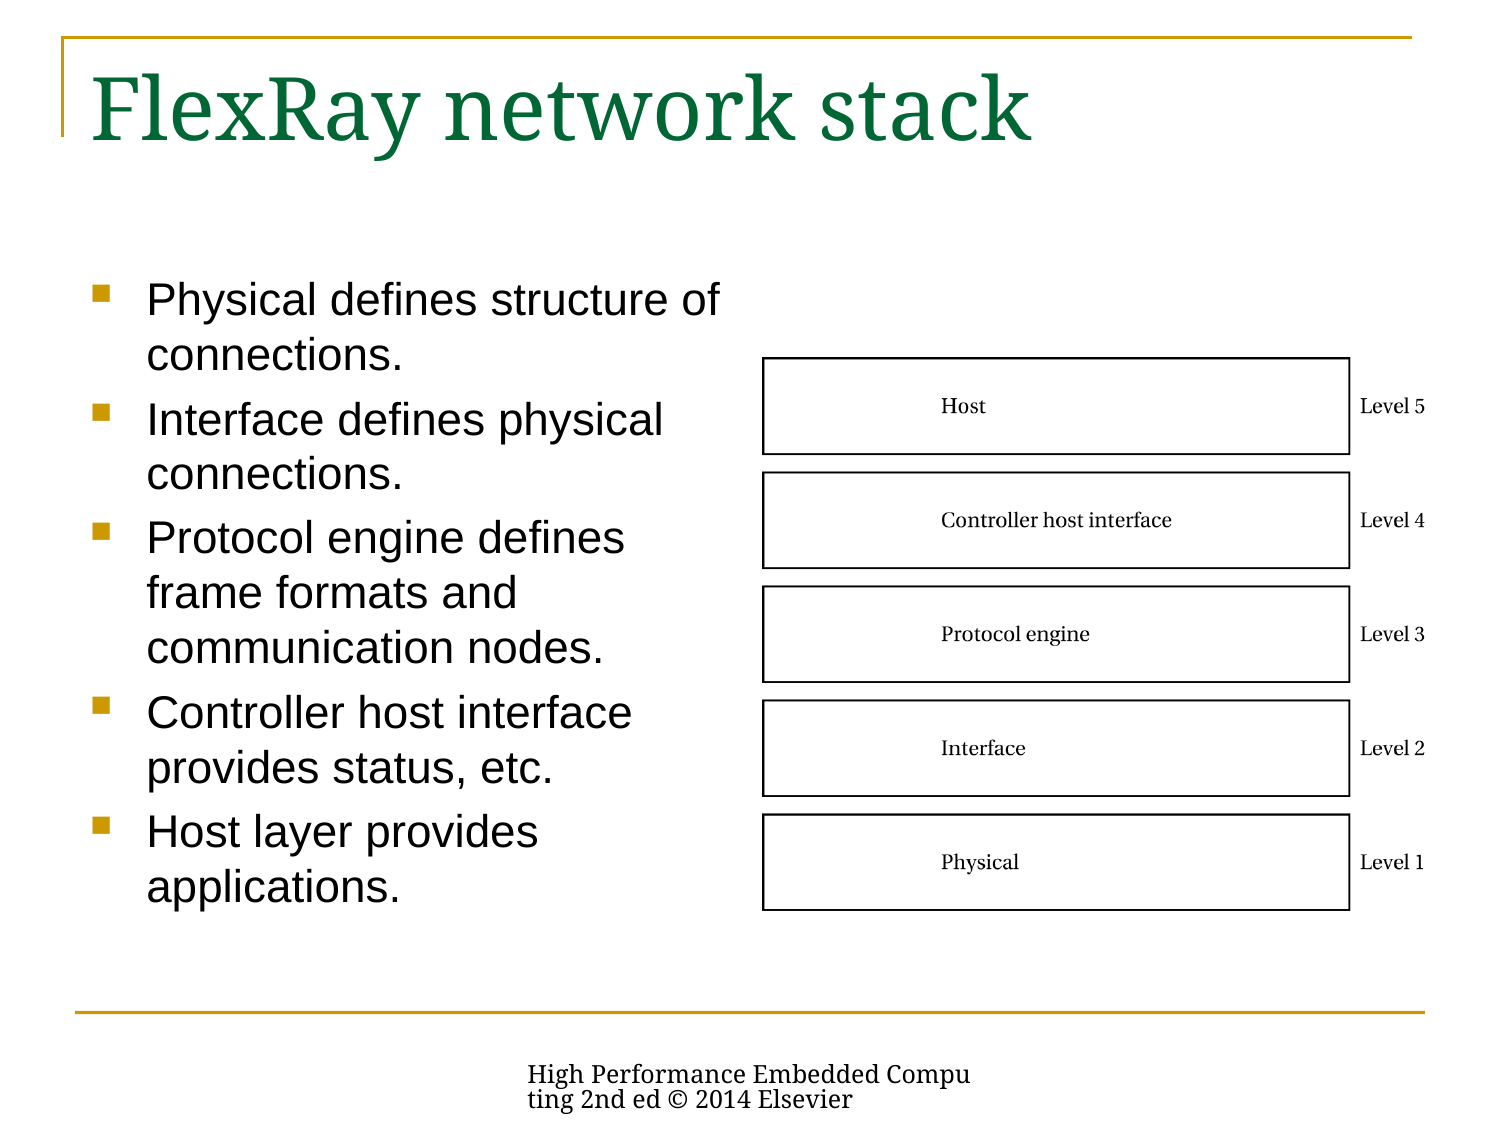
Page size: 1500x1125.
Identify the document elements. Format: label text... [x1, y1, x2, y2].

list Physical defines structure of connections. Interface defines physical connections. Protocol engine defines frame formats and communication nodes. Controller host interface provides status, etc. Host layer provides applications. [75, 262, 738, 1006]
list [762, 357, 1426, 911]
footer High Performance Embedded Computing 2nd ed © 2014 Elsevier [512, 1025, 988, 1100]
title FlexRay network stack [75, 45, 1425, 233]
